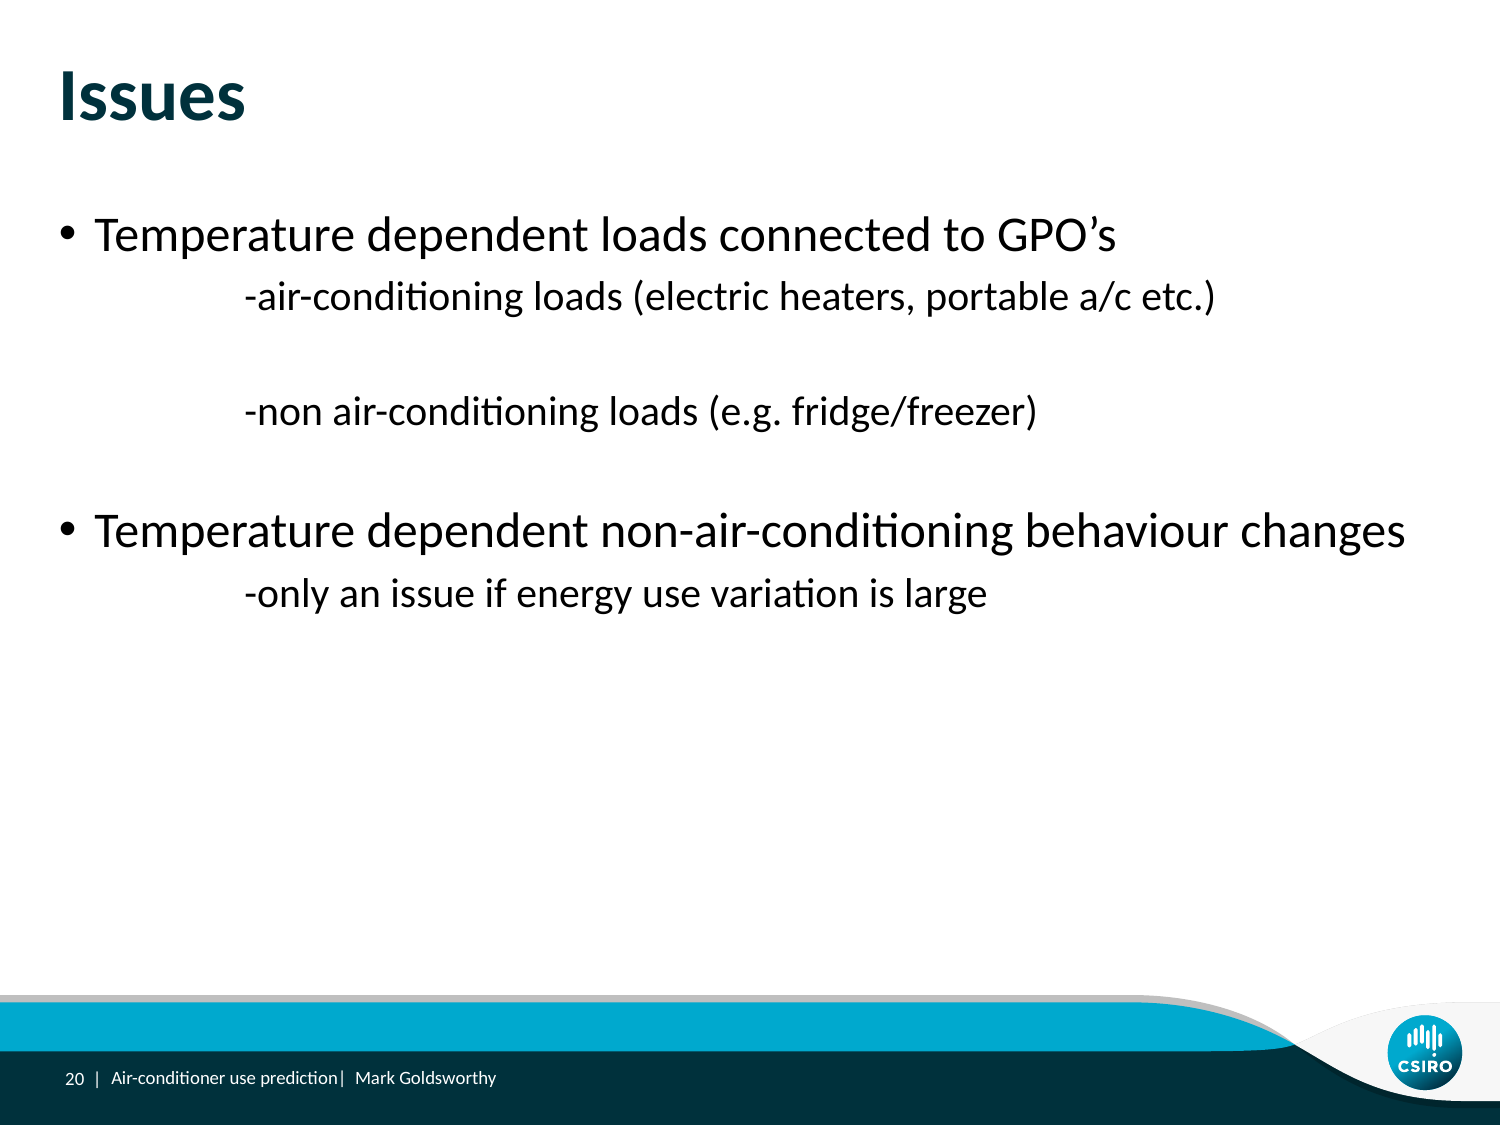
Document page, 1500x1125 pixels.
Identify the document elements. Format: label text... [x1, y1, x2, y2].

title Issues [58, 45, 1447, 185]
footer Air-conditioner use prediction| Mark Goldsworthy [111, 1067, 1110, 1088]
list Temperature dependent loads connected to GPO’s -air-conditioning loads (electric heaters, portable a/c etc.) -non air-conditioning loads (e.g. fridge/freezer) Temperature dependent non-air-conditioning behaviour changes -only an issue if energy use variation is large [58, 208, 1447, 959]
slide_number 20 | [54, 1067, 102, 1088]
